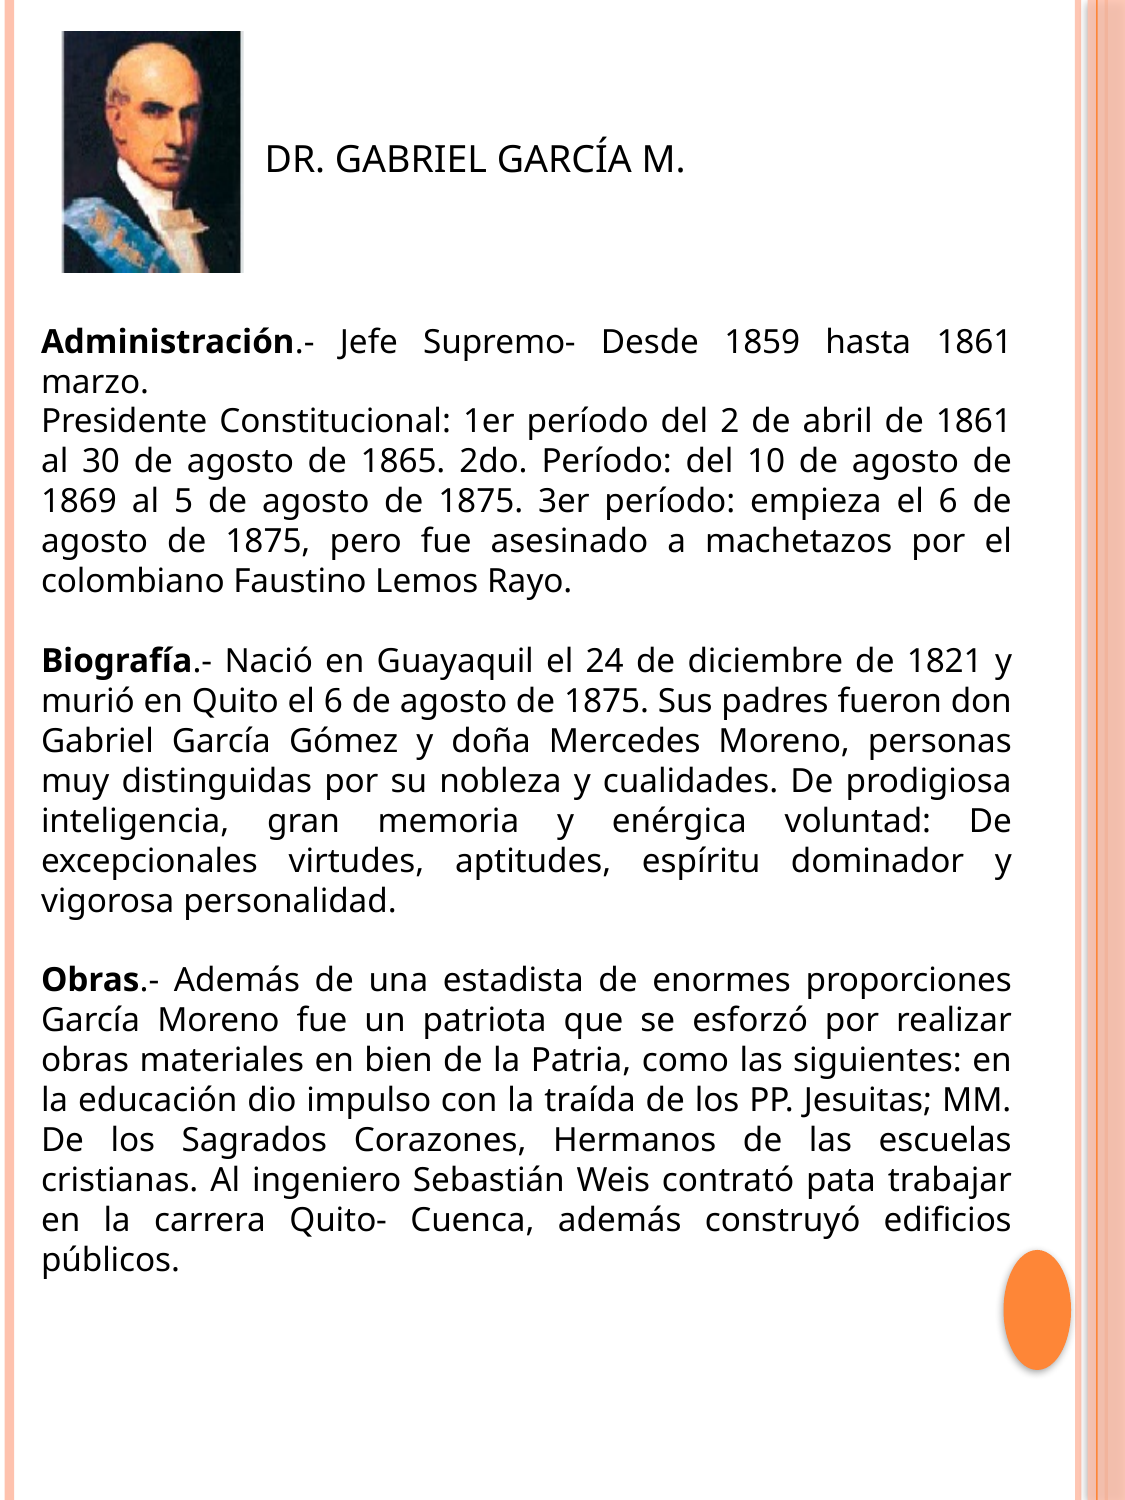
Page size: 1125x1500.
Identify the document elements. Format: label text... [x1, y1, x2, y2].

text_box Administración.- Jefe Supremo- Desde 1859 hasta 1861 marzo. Presidente Constitucional: 1er período del 2 de abril de 1861 al 30 de agosto de 1865. 2do. Período: del 10 de agosto de 1869 al 5 de agosto de 1875. 3er período: empieza el 6 de agosto de 1875, pero fue asesinado a machetazos por el colombiano Faustino Lemos Rayo. Biografía.- Nació en Guayaquil el 24 de diciembre de 1821 y murió en Quito el 6 de agosto de 1875. Sus padres fueron don Gabriel García Gómez y doña Mercedes Moreno, personas muy distinguidas por su nobleza y cualidades. De prodigiosa inteligencia, gran memoria y enérgica voluntad: De excepcionales virtudes, aptitudes, espíritu dominador y vigorosa personalidad. Obras.- Además de una estadista de enormes proporciones García Moreno fue un patriota que se esforzó por realizar obras materiales en bien de la Patria, como las siguientes: en la educación dio impulso con la traída de los PP. Jesuitas; MM. De los Sagrados Corazones, Hermanos de las escuelas cristianas. Al ingeniero Sebastián Weis contrató pata trabajar en la carrera Quito- Cuenca, además construyó edificios públicos. [26, 312, 1029, 1366]
picture [61, 30, 245, 274]
text_box DR. GABRIEL GARCÍA M. [249, 128, 805, 233]
